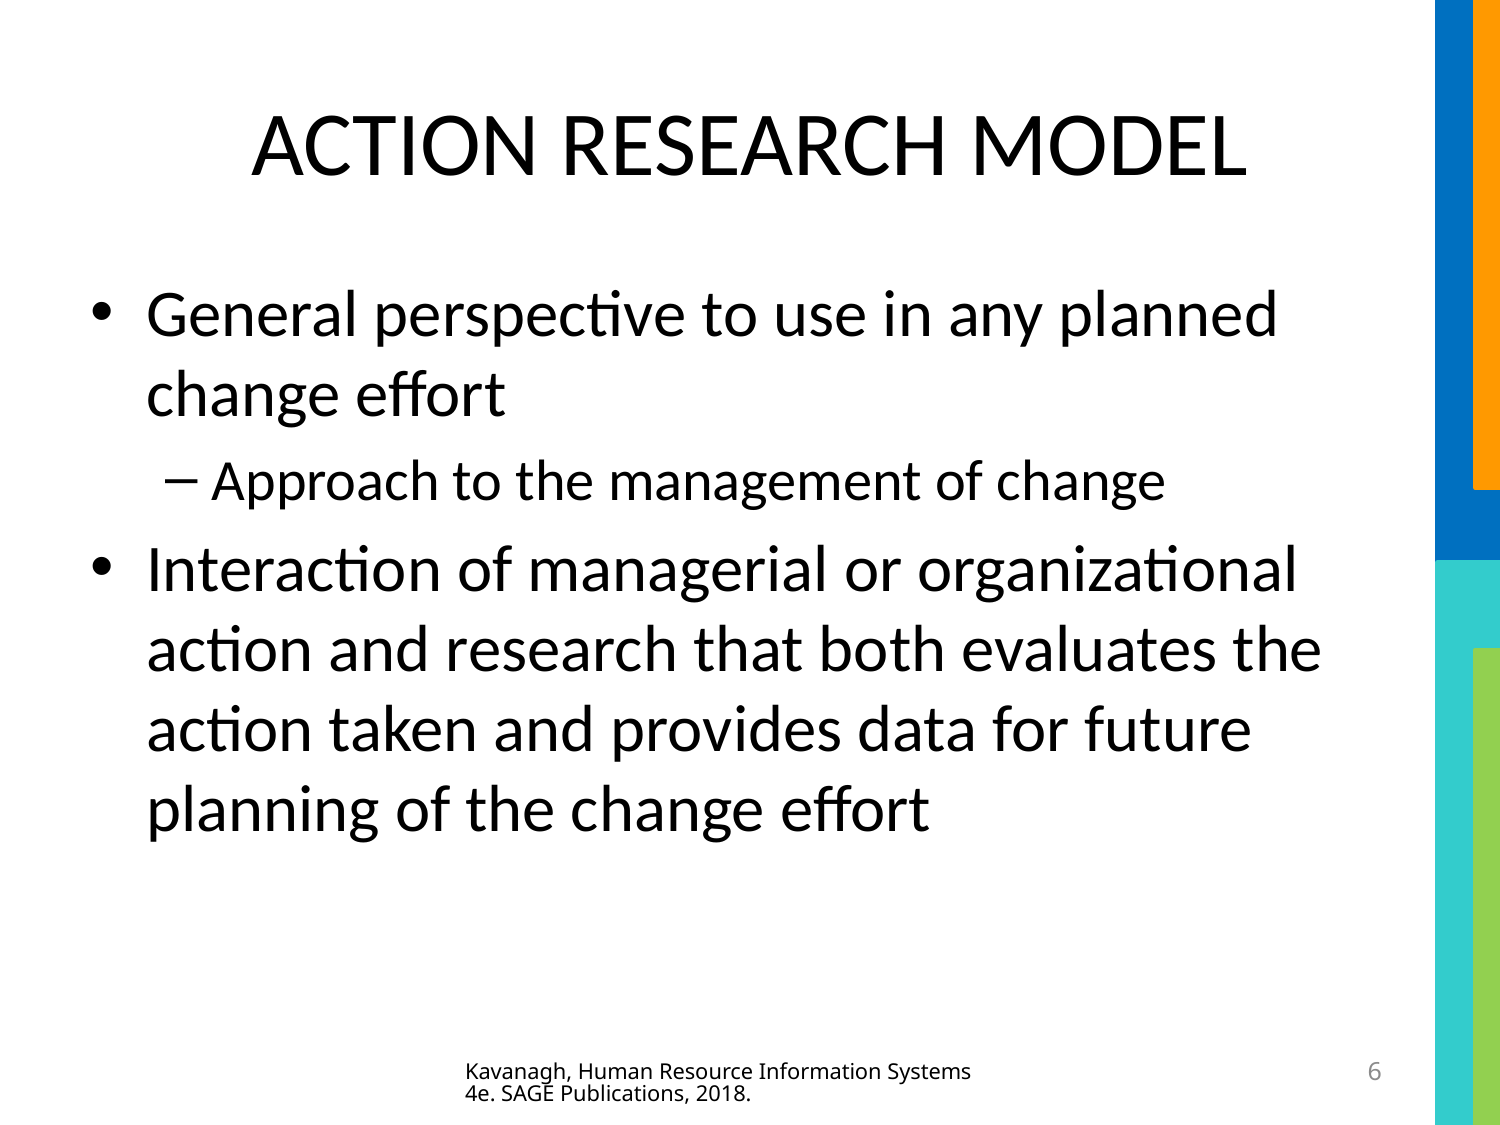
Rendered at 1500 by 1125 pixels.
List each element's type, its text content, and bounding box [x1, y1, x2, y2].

footer Kavanagh, Human Resource Information Systems 4e. SAGE Publications, 2018. [450, 1042, 1004, 1103]
list General perspective to use in any planned change effort Approach to the management of change Interaction of managerial or organizational action and research that both evaluates the action taken and provides data for future planning of the change effort [75, 262, 1425, 1005]
title ACTION RESEARCH MODEL [75, 45, 1425, 233]
slide_number 6 [1059, 1042, 1397, 1103]
